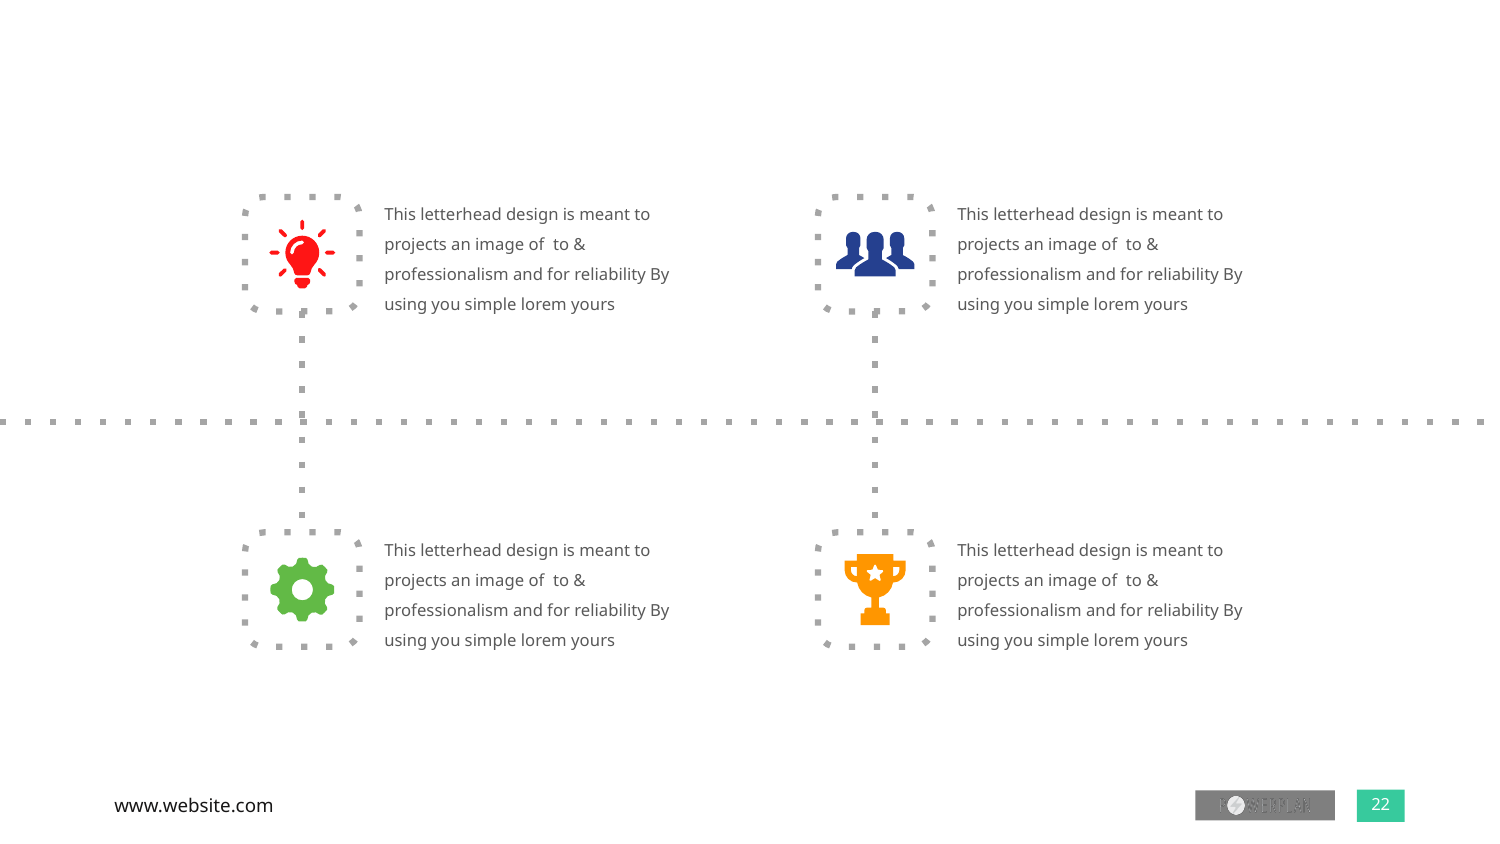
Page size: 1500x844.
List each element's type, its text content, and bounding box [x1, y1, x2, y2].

text_box [294, 277, 311, 289]
text_box This letterhead design is meant to projects an image of to & professionalism and for reliability By using you simple lorem yours [957, 210, 1285, 298]
text_box This letterhead design is meant to projects an image of to & professionalism and for reliability By using you simple lorem yours [384, 546, 701, 633]
slide_number ‹#› [1356, 789, 1405, 822]
text_box [324, 250, 336, 255]
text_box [244, 532, 360, 648]
text_box [300, 219, 305, 231]
text_box [278, 268, 287, 277]
text_box [318, 268, 326, 277]
text_box [285, 235, 320, 276]
picture [1220, 796, 1310, 815]
text_box [817, 532, 933, 647]
text_box [245, 196, 360, 312]
text_box [278, 229, 287, 238]
text_box [836, 231, 865, 270]
text_box [817, 196, 933, 312]
text_box [844, 554, 906, 626]
text_box [318, 229, 326, 238]
text_box [886, 231, 915, 270]
text_box [854, 231, 896, 277]
slide_number www.website.com [103, 782, 293, 827]
text_box This letterhead design is meant to projects an image of to & professionalism and for reliability By using you simple lorem yours [957, 546, 1285, 633]
text_box This letterhead design is meant to projects an image of to & professionalism and for reliability By using you simple lorem yours [384, 210, 701, 298]
text_box [269, 250, 280, 255]
